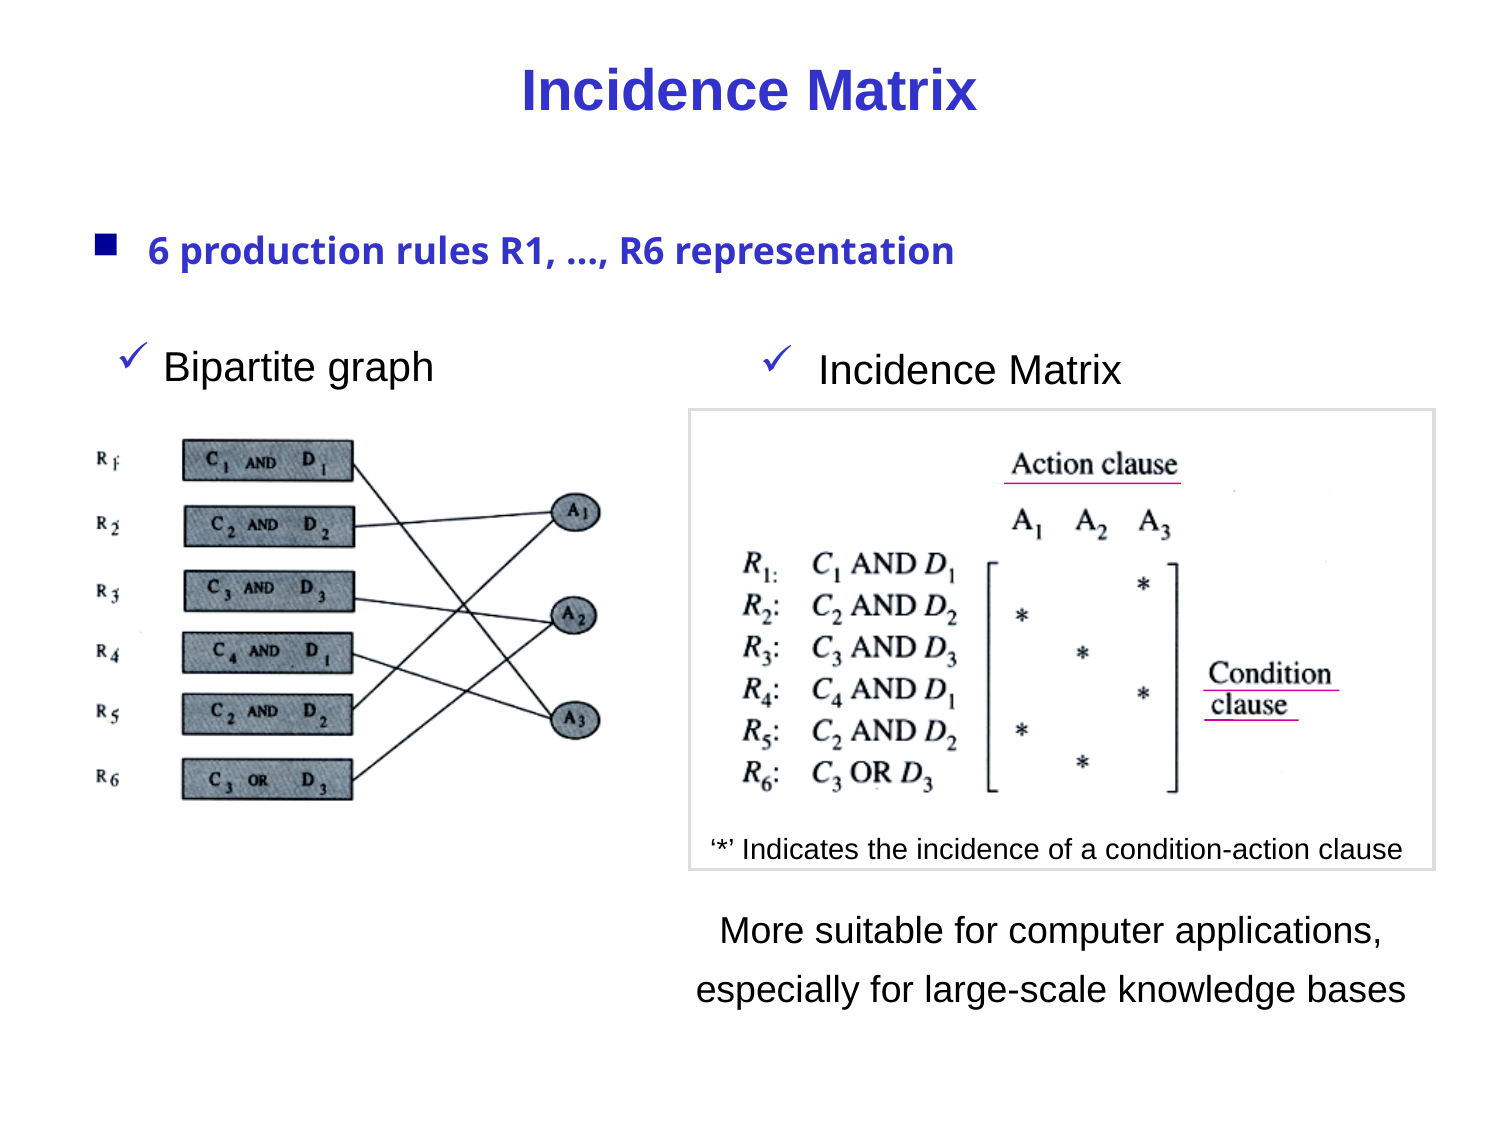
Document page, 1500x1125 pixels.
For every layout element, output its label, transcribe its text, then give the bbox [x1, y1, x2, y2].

text_box More suitable for computer applications, especially for large-scale knowledge bases [655, 885, 1447, 1018]
title Incidence Matrix [62, 49, 1438, 138]
text_box Bipartite graph [100, 332, 467, 398]
picture [724, 445, 1343, 800]
text_box [689, 409, 1435, 870]
text_box 6 production rules R1, …, R6 representation [76, 219, 1452, 303]
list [88, 432, 609, 806]
text_box ‘*’ Indicates the incidence of a condition-action clause [667, 812, 1447, 873]
text_box Incidence Matrix [744, 335, 1194, 401]
